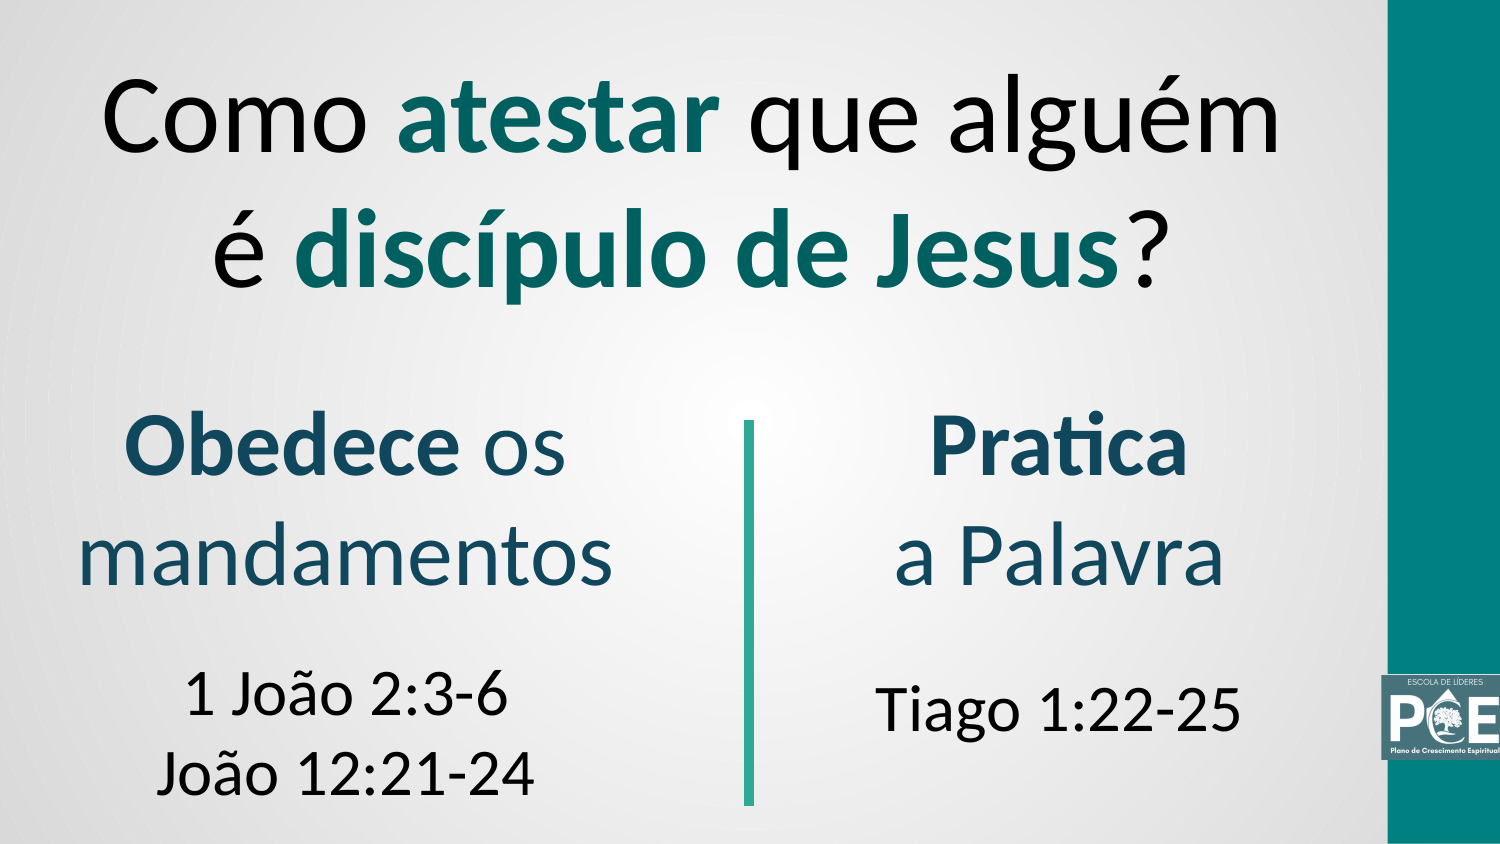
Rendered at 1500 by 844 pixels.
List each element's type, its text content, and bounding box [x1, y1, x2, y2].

text_box 1 João 2:3-6 João 12:21-24 [25, 641, 667, 817]
text_box Como atestar que alguém é discípulo de Jesus? [71, 32, 1315, 318]
text_box Obedece os mandamentos [67, 376, 625, 611]
text_box Pratica a Palavra [808, 376, 1312, 611]
picture [1381, 674, 1500, 760]
text_box Tiago 1:22-25 [770, 657, 1349, 753]
